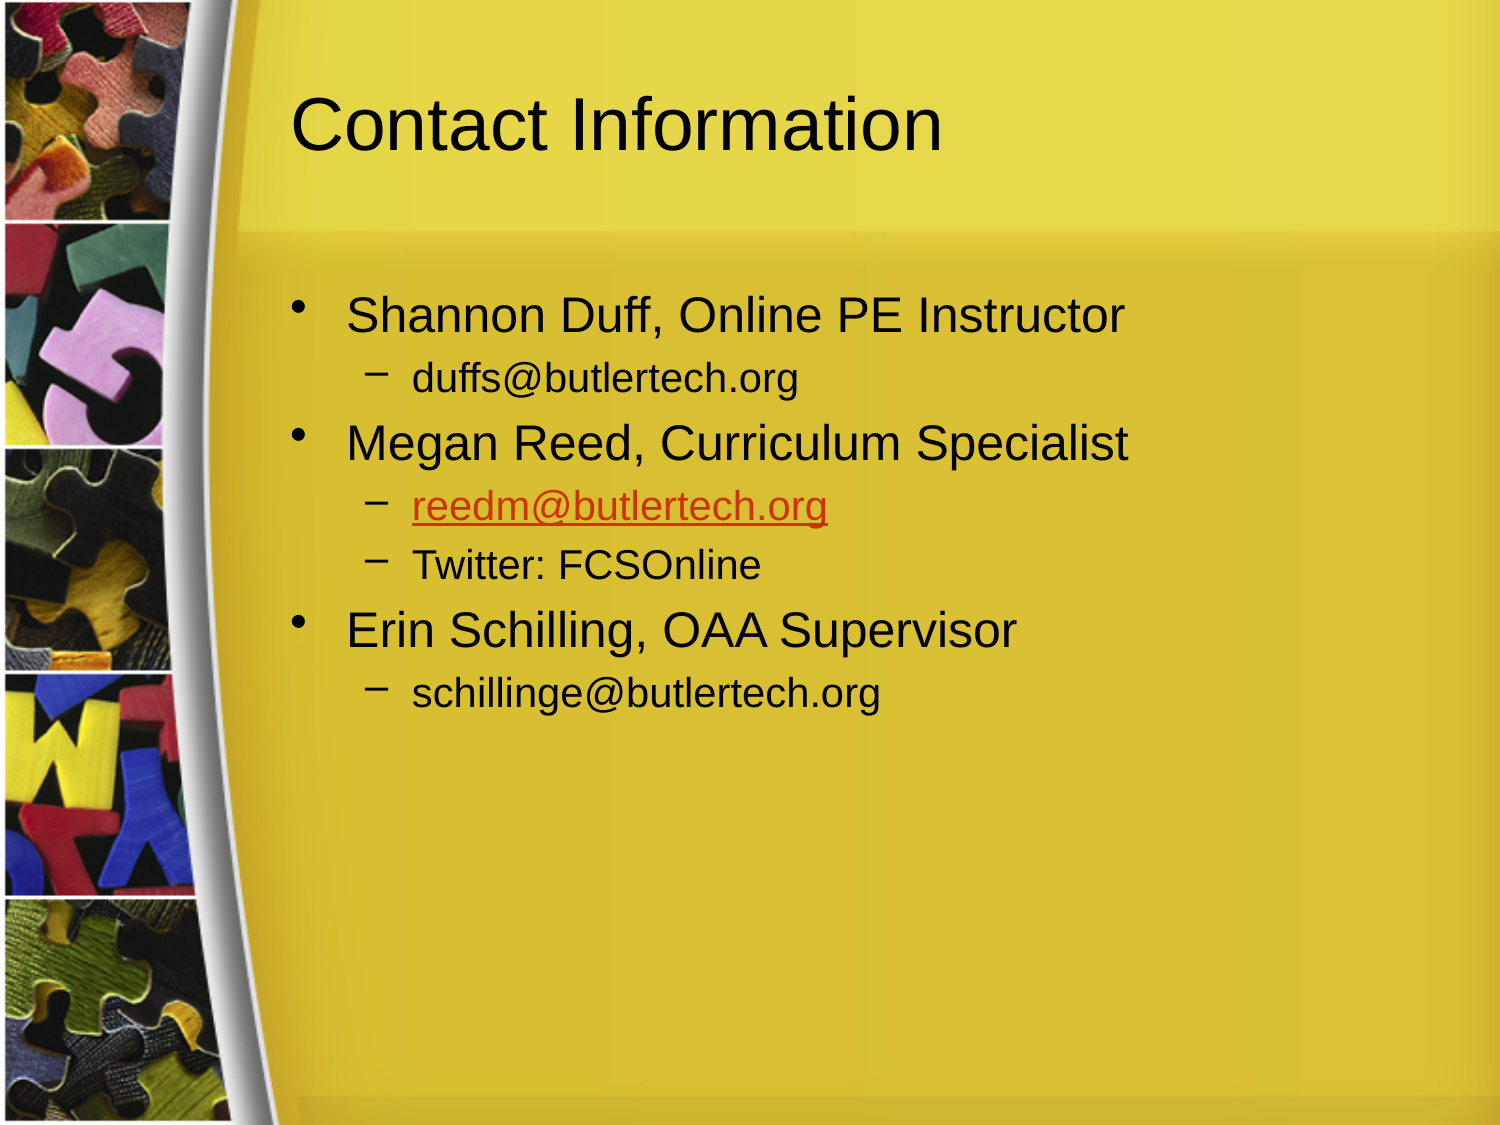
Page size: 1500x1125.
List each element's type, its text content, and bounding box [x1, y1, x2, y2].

list Shannon Duff, Online PE Instructor duffs@butlertech.org Megan Reed, Curriculum Specialist reedm@butlertech.org Twitter: FCSOnline Erin Schilling, OAA Supervisor schillinge@butlertech.org [274, 274, 1476, 988]
picture [0, 0, 1500, 1125]
title Contact Information [274, 32, 1473, 209]
